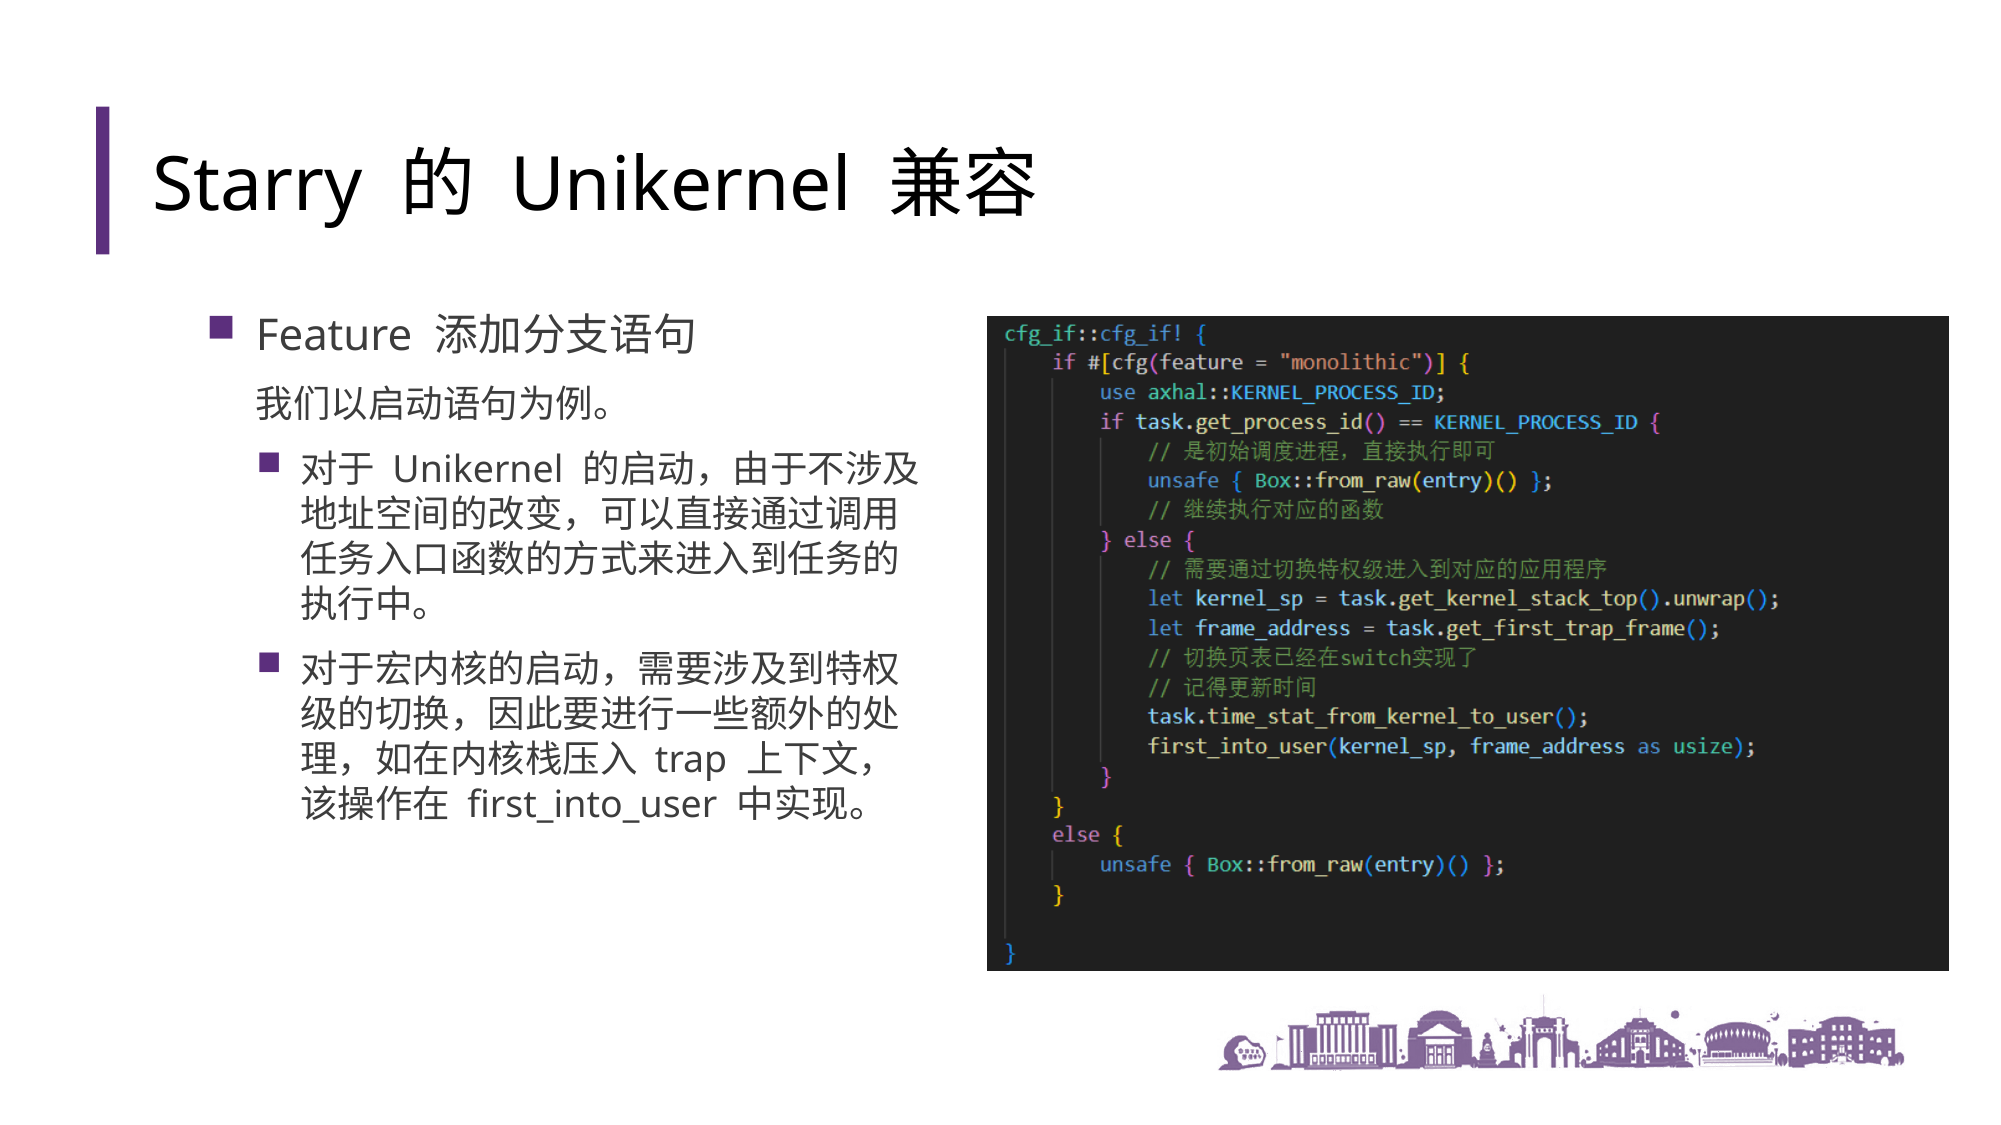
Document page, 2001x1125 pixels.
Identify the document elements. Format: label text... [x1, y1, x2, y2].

list Feature 添加分支语句 我们以启动语句为例。 对于 Unikernel 的启动，由于不涉及地址空间的改变，可以直接通过调用任务入口函数的方式来进入到任务的执行中。 对于宏内核的启动，需要涉及到特权级的切换，因此要进行一些额外的处理，如在内核栈压入 trap 上下文，该操作在 first_into_user 中实现。 [137, 299, 938, 1014]
text_box Starry 的 Unikernel 兼容 [137, 128, 1643, 233]
picture [986, 316, 1949, 971]
